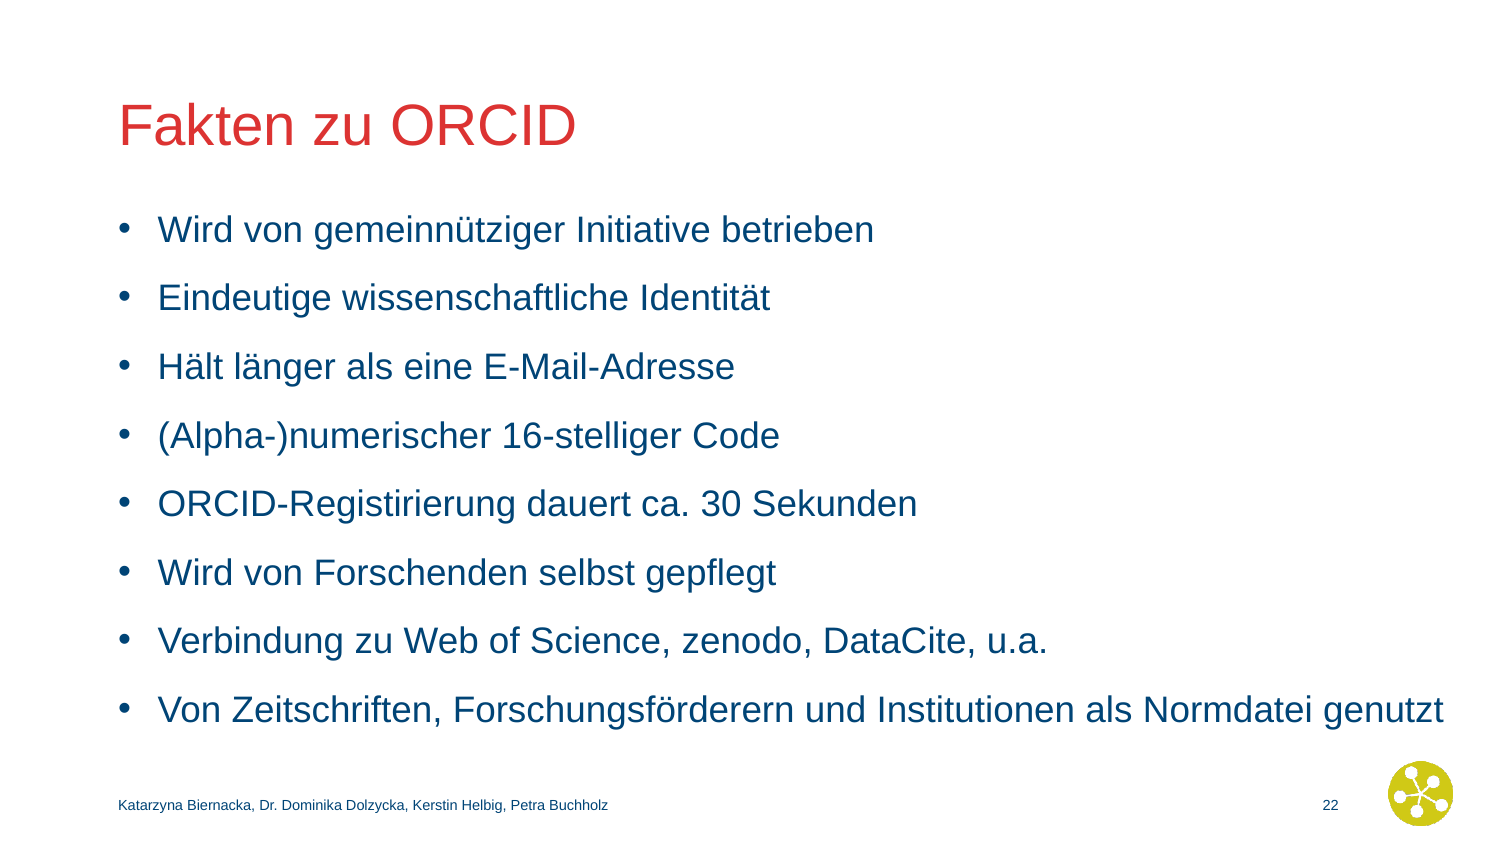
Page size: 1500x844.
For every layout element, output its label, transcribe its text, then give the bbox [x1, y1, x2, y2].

list Wird von gemeinnütziger Initiative betrieben Eindeutige wissenschaftliche Identität Hält länger als eine E-Mail-Adresse (Alpha-)numerischer 16-stelliger Code ORCID-Registirierung dauert ca. 30 Sekunden Wird von Forschenden selbst gepflegt Verbindung zu Web of Science, zenodo, DataCite, u.a. Von Zeitschriften, Forschungsförderern und Institutionen als Normdatei genutzt [103, 188, 1475, 757]
footer Katarzyna Biernacka, Dr. Dominika Dolzycka, Kerstin Helbig, Petra Buchholz [103, 782, 742, 827]
title Fakten zu ORCID [103, 44, 1397, 188]
slide_number 21 [1016, 782, 1354, 827]
picture [1388, 761, 1453, 826]
